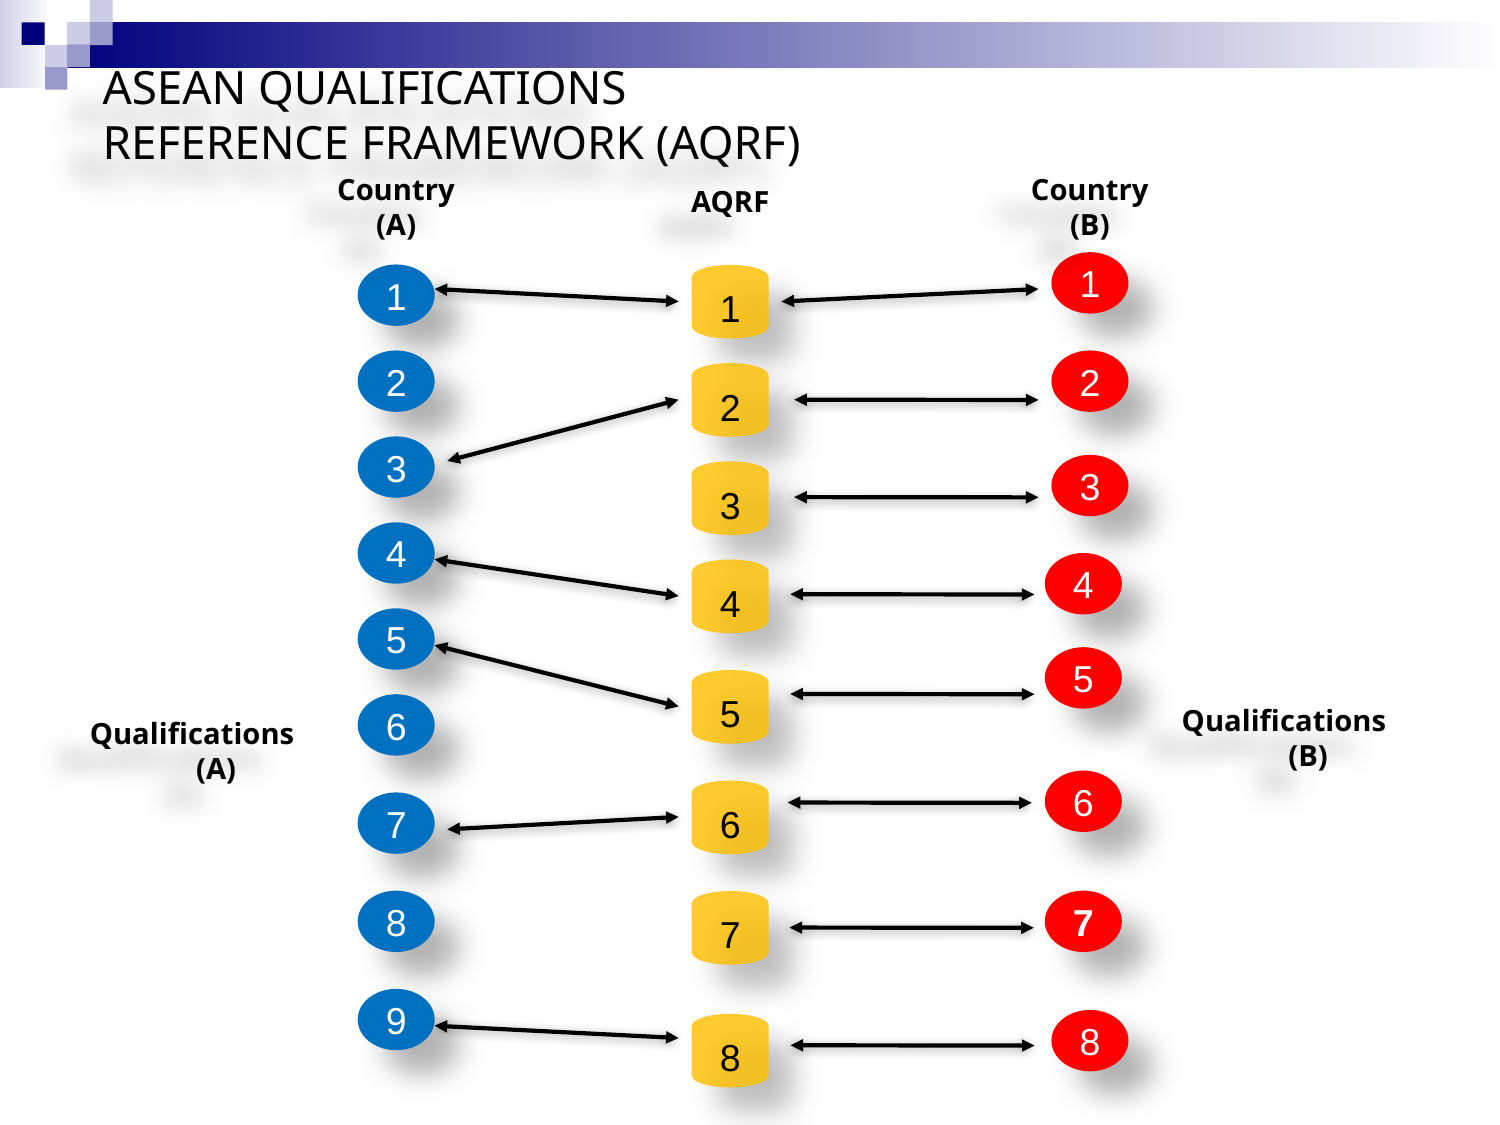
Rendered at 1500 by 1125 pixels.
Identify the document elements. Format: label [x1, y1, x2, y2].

text_box [74, 62, 1463, 1088]
